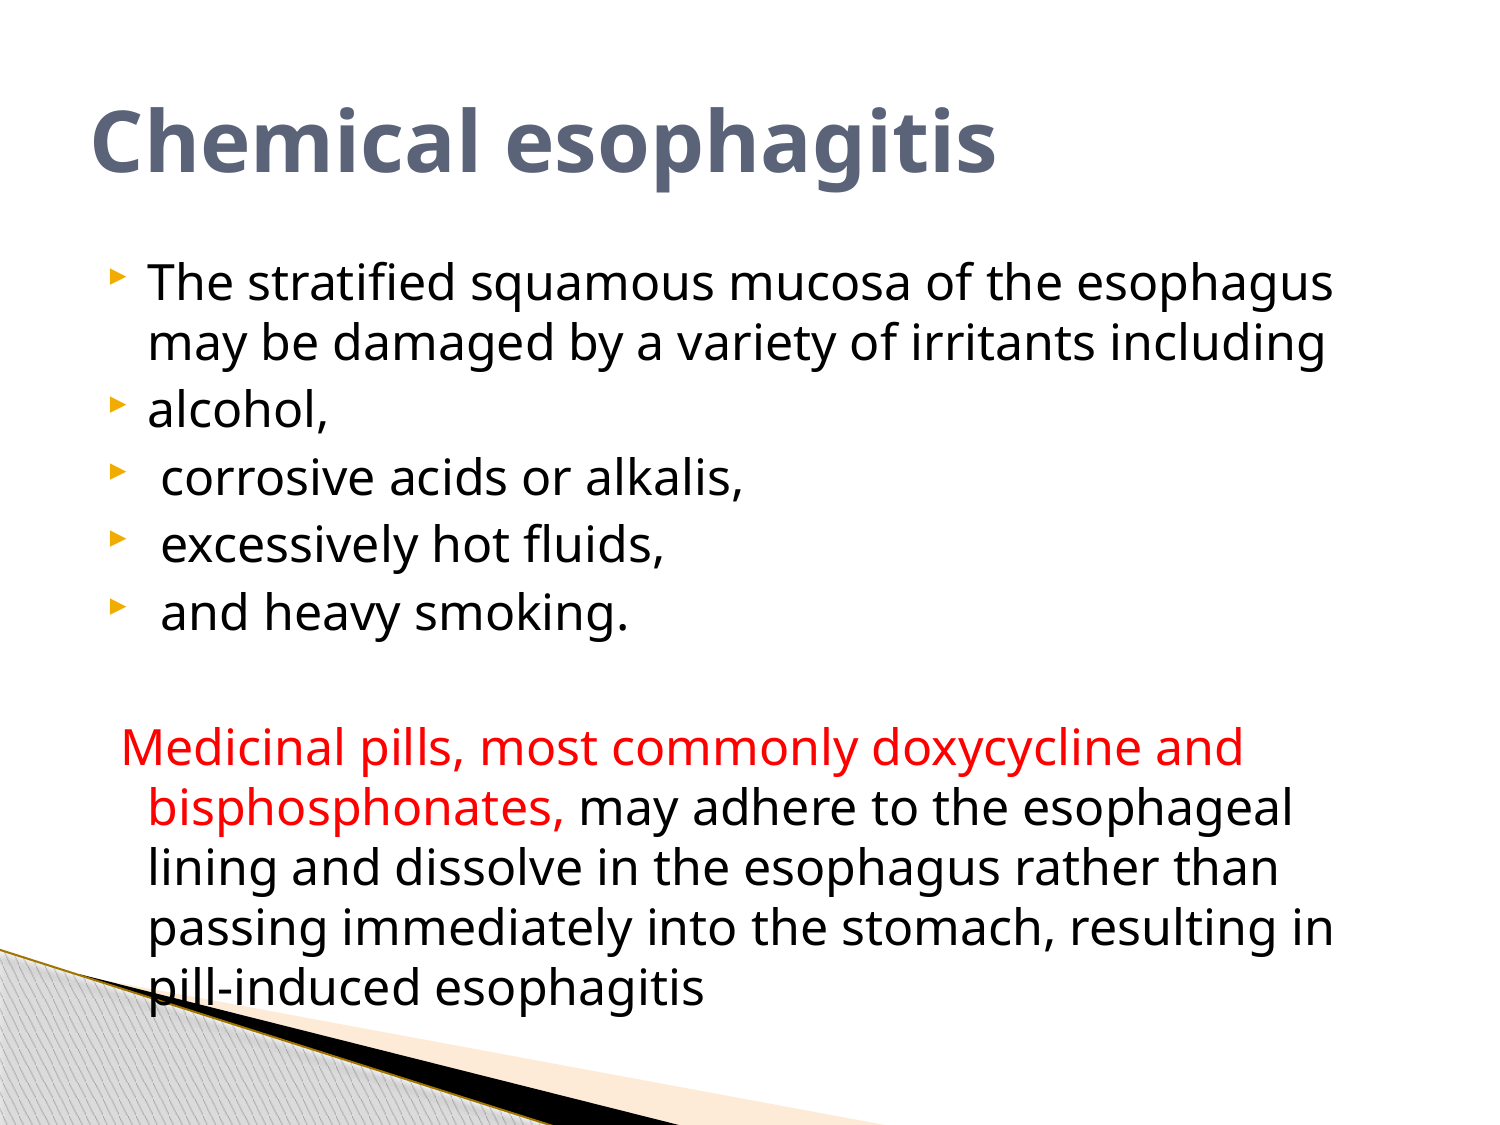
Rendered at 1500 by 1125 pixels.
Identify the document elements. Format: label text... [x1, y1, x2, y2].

list The stratified squamous mucosa of the esophagus may be damaged by a variety of irritants including alcohol, corrosive acids or alkalis, excessively hot fluids, and heavy smoking. Medicinal pills, most commonly doxycycline and bisphosphonates, may adhere to the esophageal lining and dissolve in the esophagus rather than passing immediately into the stomach, resulting in pill-induced esophagitis [75, 243, 1425, 1038]
title Chemical esophagitis [75, 45, 1425, 233]
